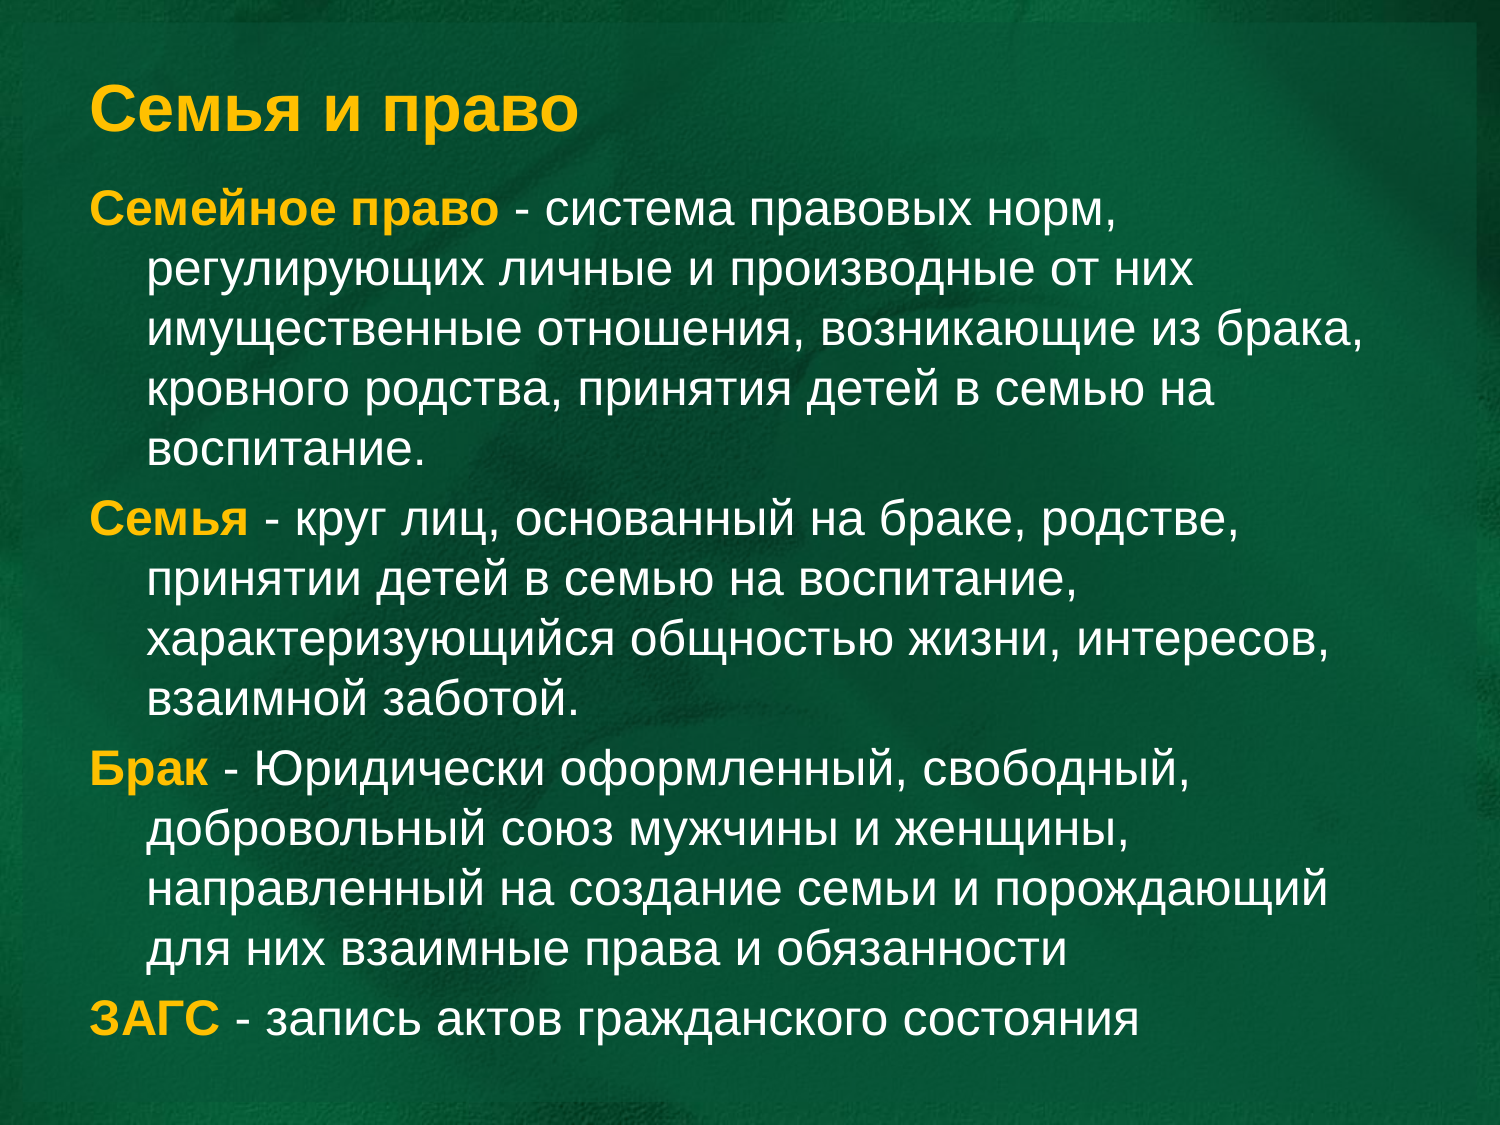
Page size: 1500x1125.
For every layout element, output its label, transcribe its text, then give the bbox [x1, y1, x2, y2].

title Семья и право [74, 44, 1425, 167]
list Семейное право - система правовых норм, регулирующих личные и производные от них имущественные отношения, возникающие из брака, кровного родства, принятия детей в семью на воспитание. Семья - круг лиц, основанный на браке, родстве, принятии детей в семью на воспитание, характеризующийся общностью жизни, интересов, взаимной заботой. Брак - Юридически оформленный, свободный, добровольный союз мужчины и женщины, направленный на создание семьи и порождающий для них взаимные права и обязанности ЗАГС - запись актов гражданского состояния [74, 167, 1425, 1084]
picture [0, 0, 1500, 1125]
